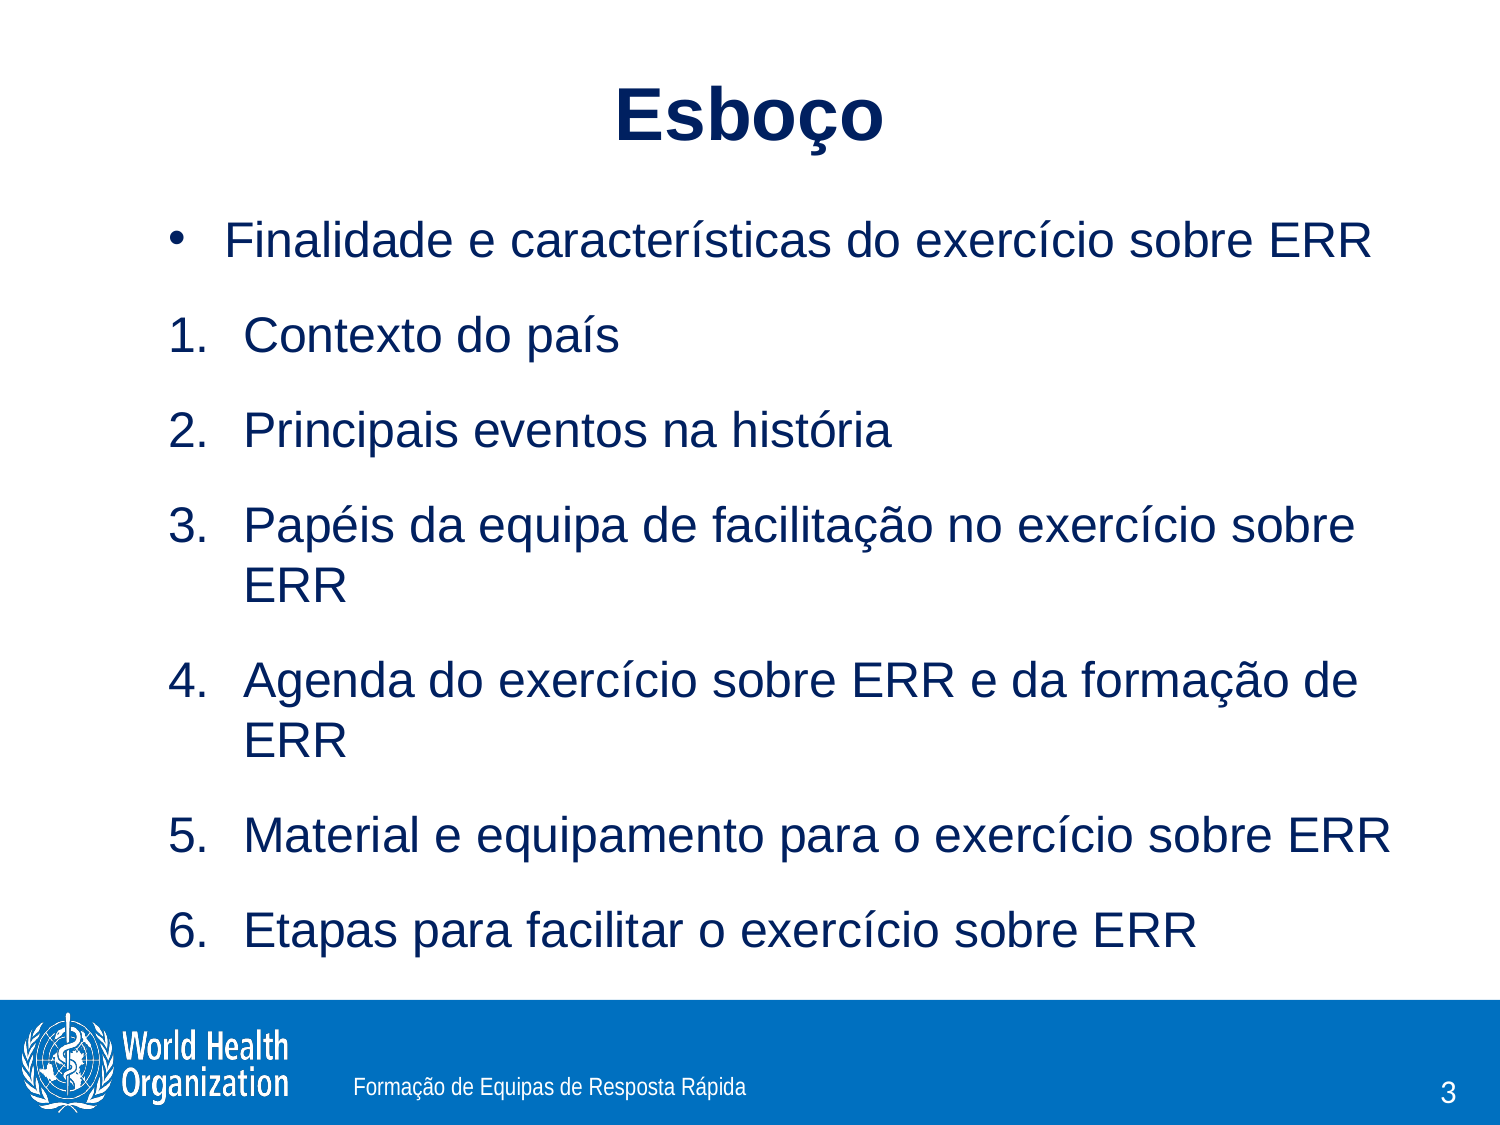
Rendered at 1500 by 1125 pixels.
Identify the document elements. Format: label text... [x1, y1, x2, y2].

list Finalidade e características do exercício sobre ERR Contexto do país Principais eventos na história Papéis da equipa de facilitação no exercício sobre ERR Agenda do exercício sobre ERR e da formação de ERR Material e equipamento para o exercício sobre ERR Etapas para facilitar o exercício sobre ERR [87, 200, 1438, 975]
picture [21, 1012, 288, 1113]
title Esboço [75, 45, 1425, 175]
